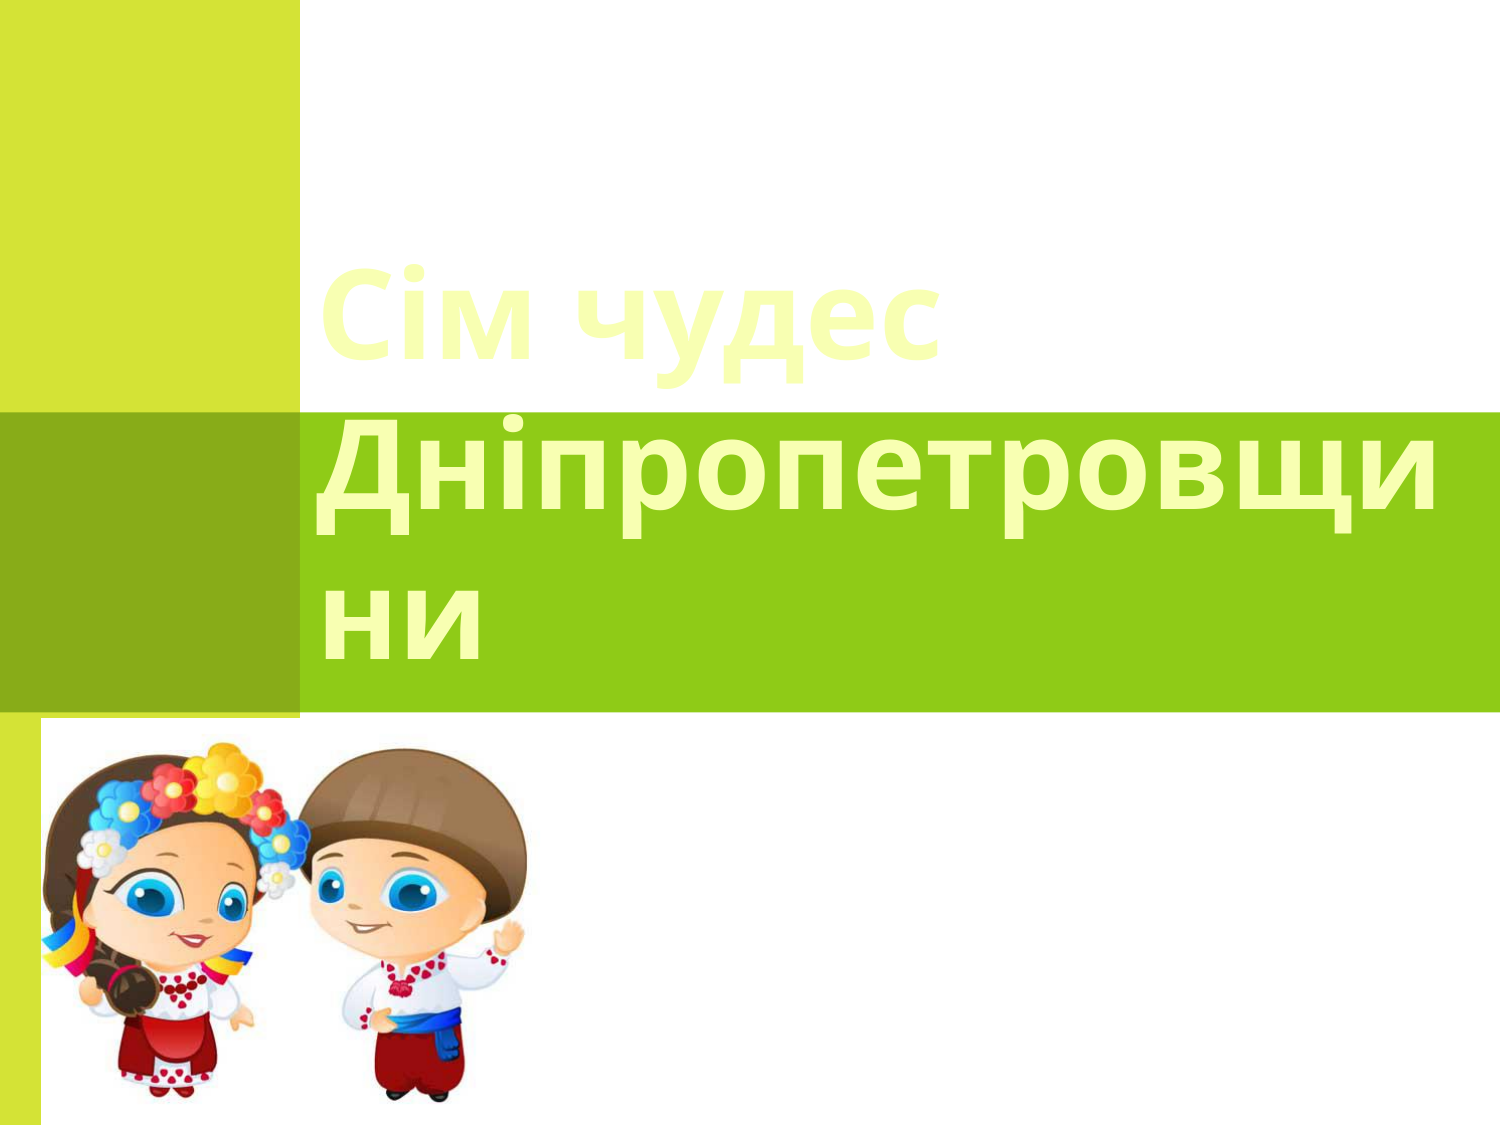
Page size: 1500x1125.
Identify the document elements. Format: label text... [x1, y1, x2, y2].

title Сім чудес Дніпропетровщини [301, 432, 1500, 693]
picture [40, 718, 544, 1125]
